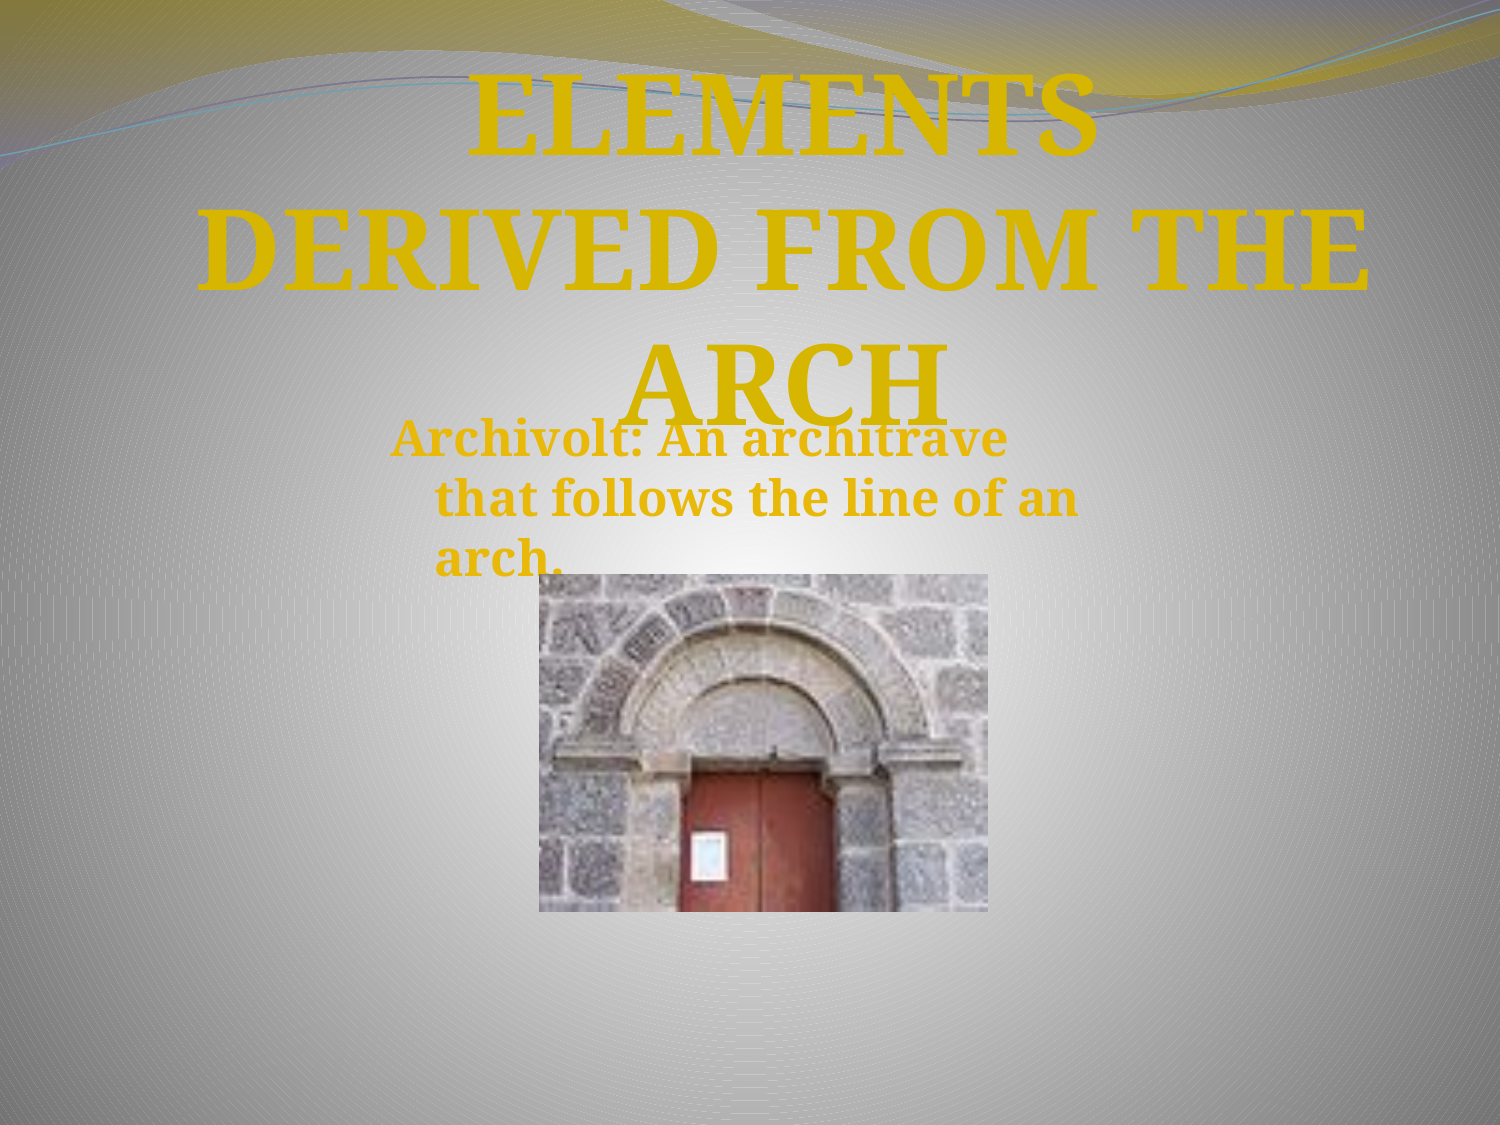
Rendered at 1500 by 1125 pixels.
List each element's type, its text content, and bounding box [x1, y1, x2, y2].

text_box ELEMENTS DERIVED FROM THE ARCH [175, 35, 1395, 590]
picture [538, 573, 989, 912]
